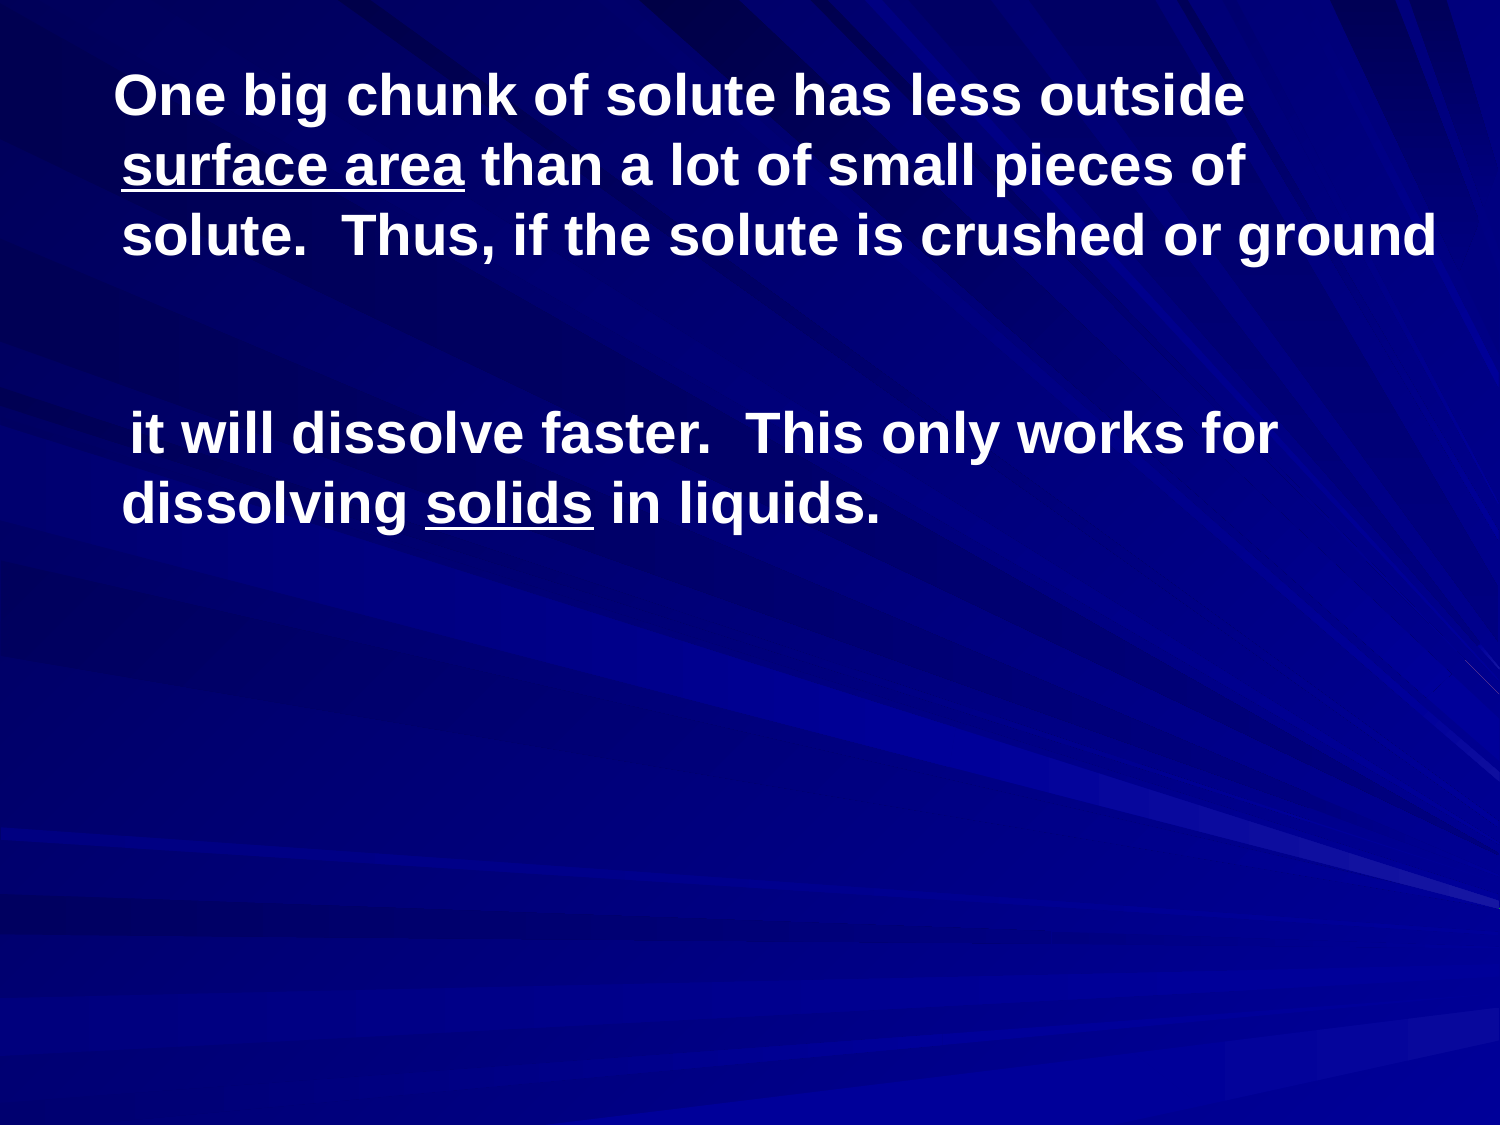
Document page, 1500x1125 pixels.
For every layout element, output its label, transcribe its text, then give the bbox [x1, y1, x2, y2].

text_box One big chunk of solute has less outside surface area than a lot of small pieces of solute. Thus, if the solute is crushed or ground it will dissolve faster. This only works for dissolving solids in liquids. [49, 49, 1463, 543]
